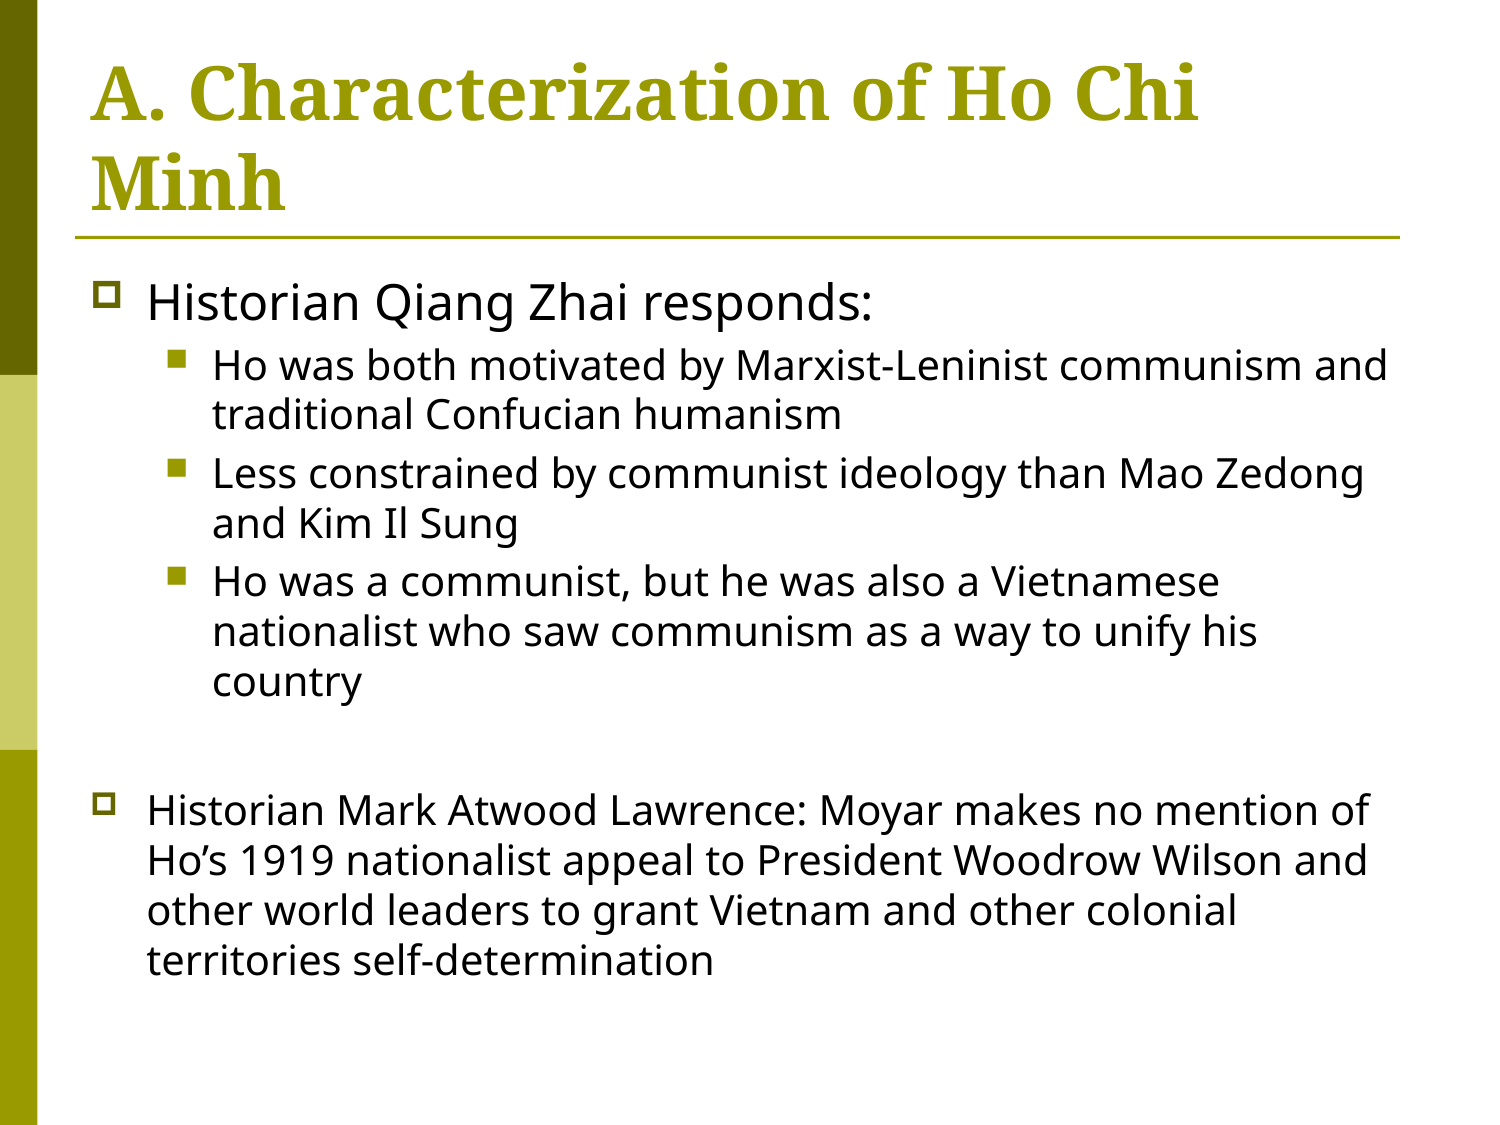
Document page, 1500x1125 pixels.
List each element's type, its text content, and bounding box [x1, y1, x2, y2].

list Historian Qiang Zhai responds: Ho was both motivated by Marxist-Leninist communism and traditional Confucian humanism Less constrained by communist ideology than Mao Zedong and Kim Il Sung Ho was a communist, but he was also a Vietnamese nationalist who saw communism as a way to unify his country Historian Mark Atwood Lawrence: Moyar makes no mention of Ho’s 1919 nationalist appeal to President Woodrow Wilson and other world leaders to grant Vietnam and other colonial territories self-determination [74, 262, 1426, 1076]
title A. Characterization of Ho Chi Minh [74, 45, 1426, 233]
